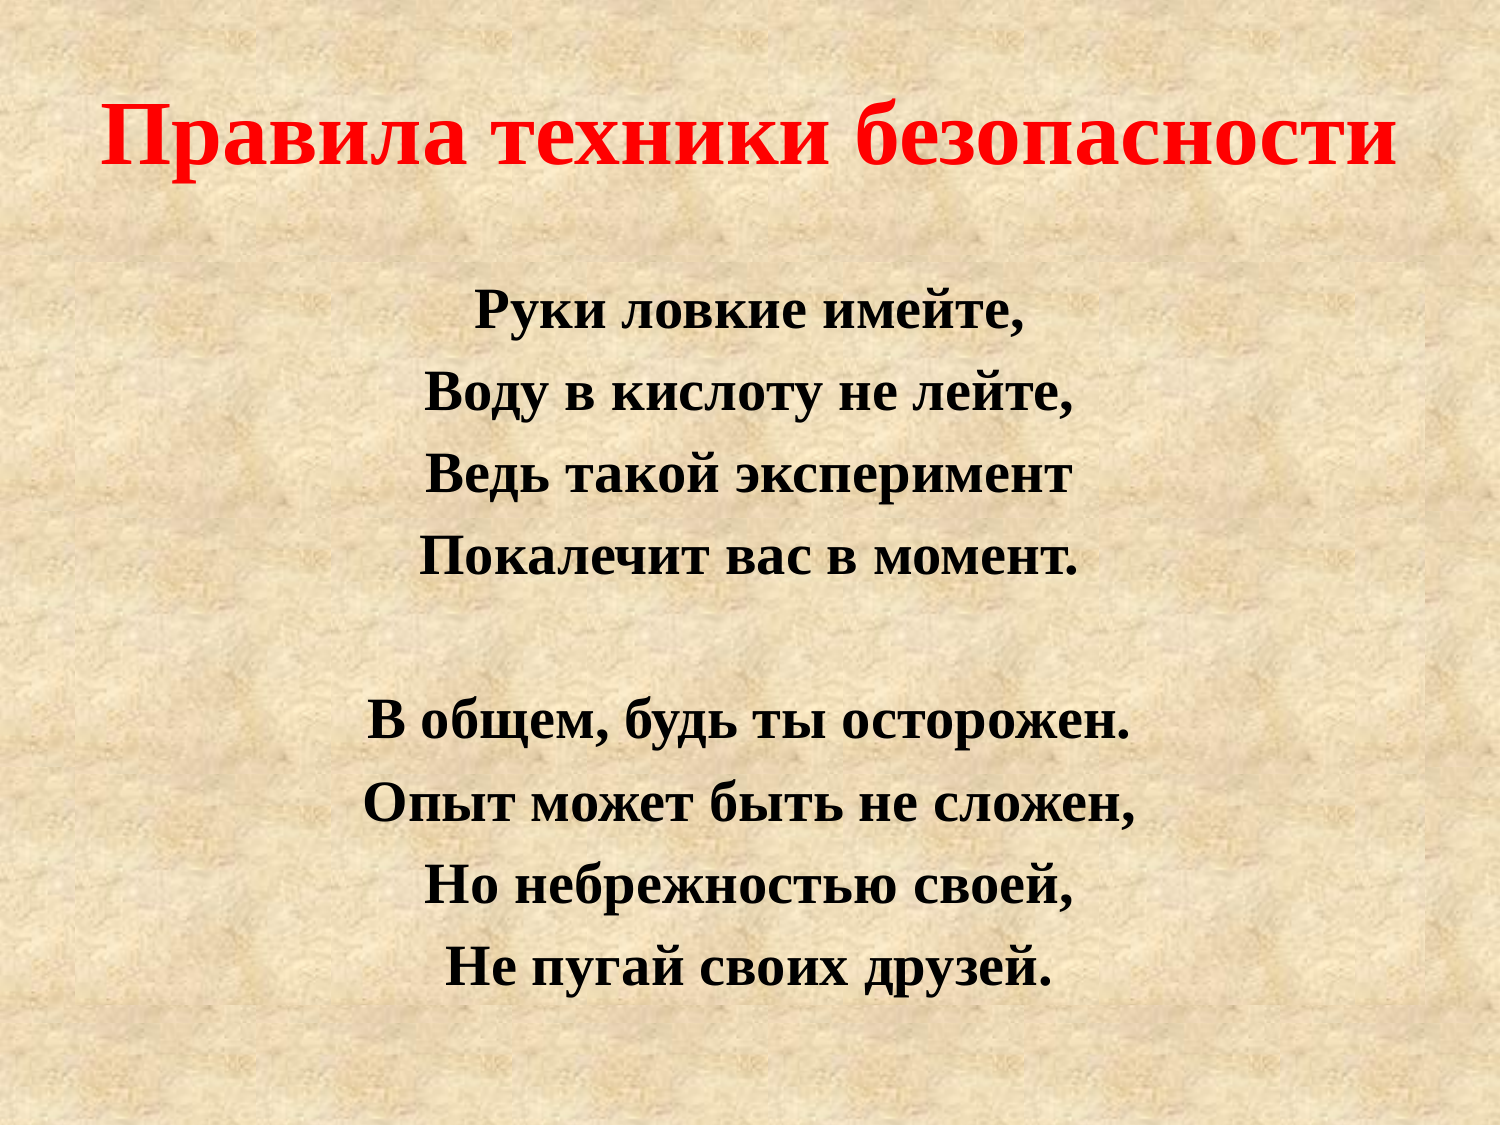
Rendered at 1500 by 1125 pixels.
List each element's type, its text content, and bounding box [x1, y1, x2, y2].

title Правила техники безопасности [75, 45, 1425, 211]
list Руки ловкие имейте, Воду в кислоту не лейте, Ведь такой эксперимент Покалечит вас в момент. В общем, будь ты осторожен. Опыт может быть не сложен, Но небрежностью своей, Не пугай своих друзей. [75, 262, 1425, 1005]
picture [0, 0, 1500, 1125]
